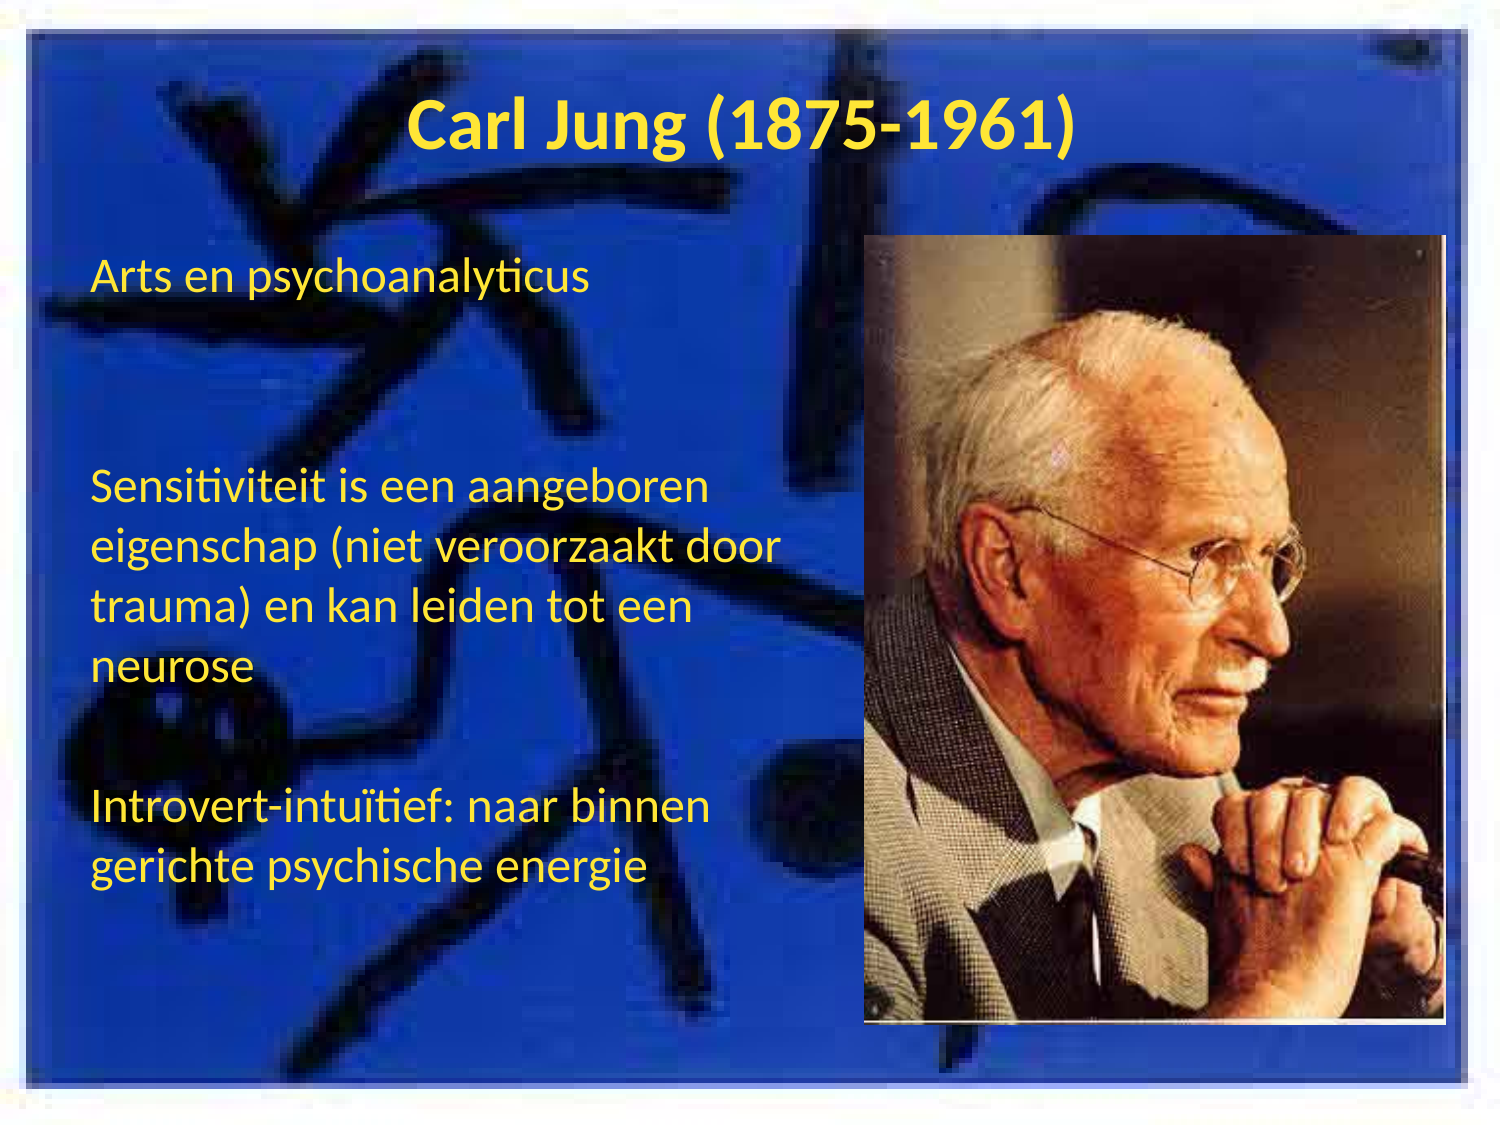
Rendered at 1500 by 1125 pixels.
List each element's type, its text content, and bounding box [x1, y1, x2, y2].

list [810, 235, 1500, 1026]
picture [0, 0, 1500, 1125]
title Carl Jung (1875-1961) [122, 72, 1363, 173]
list Arts en psychoanalyticus Sensitiviteit is een aangeboren eigenschap (niet veroorzaakt door trauma) en kan leiden tot een neurose Introvert-intuïtief: naar binnen gerichte psychische energie [75, 235, 808, 1005]
